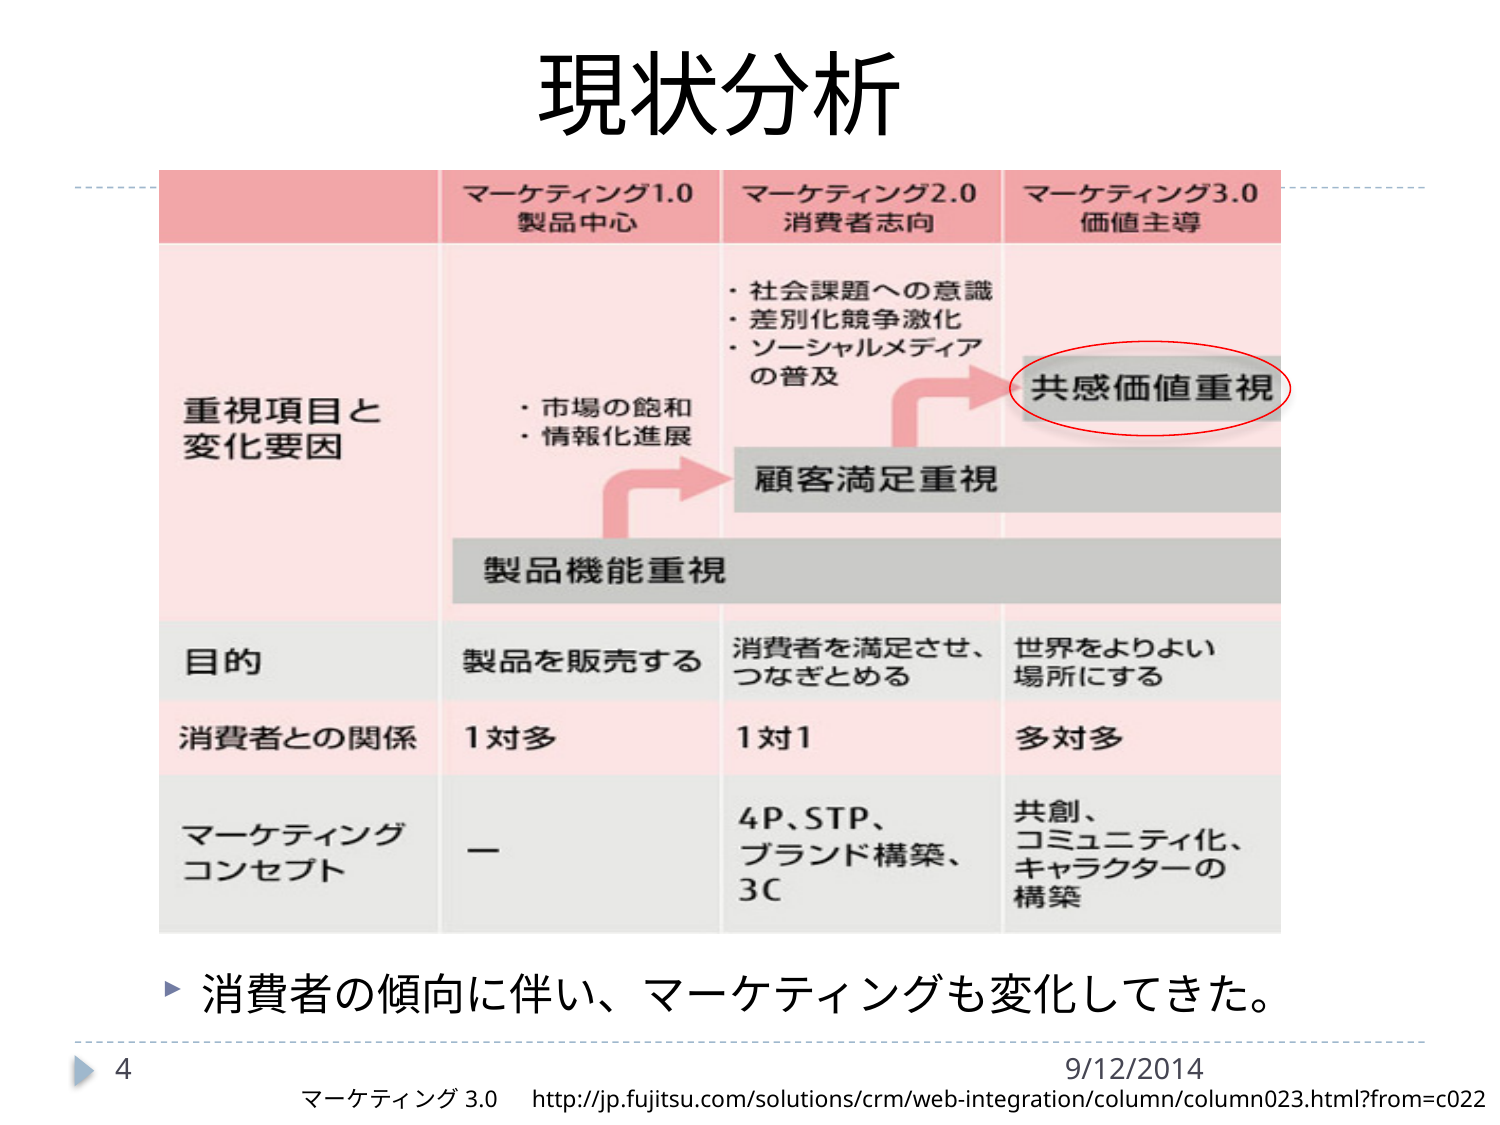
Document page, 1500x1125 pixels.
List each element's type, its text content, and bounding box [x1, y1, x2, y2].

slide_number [1050, 1042, 1426, 1077]
text_box [1287, 376, 1292, 401]
text_box 現状分析 [521, 29, 919, 155]
slide_number 4 [100, 1042, 426, 1103]
list 消費者の傾向に伴い、マーケティングも変化してきた。 [147, 959, 1348, 1060]
text_box マーケティング3.0 http://jp.fujitsu.com/solutions/crm/web-integration/column/column023.html?from=c022 [285, 1077, 1500, 1120]
picture [158, 170, 1282, 934]
